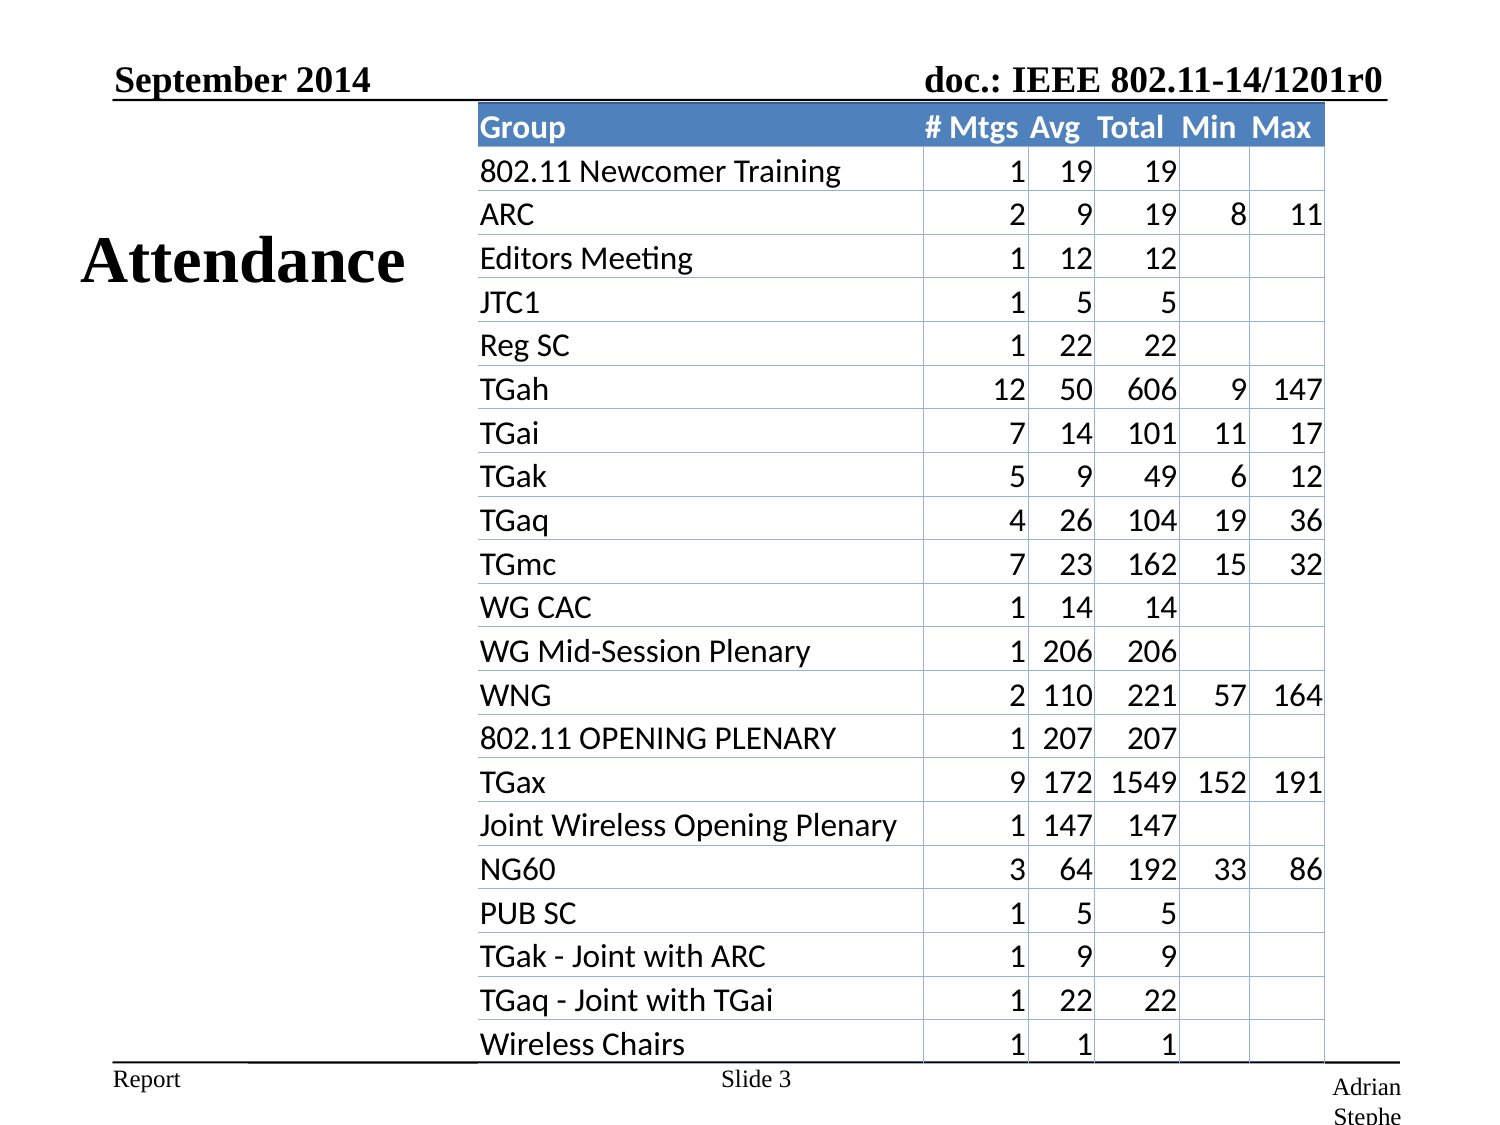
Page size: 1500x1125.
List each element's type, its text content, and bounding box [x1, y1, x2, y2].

table_header Group [478, 104, 923, 146]
table_cell [1180, 715, 1249, 757]
table_cell 1 [924, 889, 1028, 932]
table_cell 22 [1095, 322, 1179, 365]
table_cell 1 [1029, 1020, 1094, 1063]
table_cell 15 [1180, 540, 1249, 583]
table_cell 5 [1095, 278, 1179, 321]
table_cell 33 [1180, 846, 1249, 888]
table_cell TGaq - Joint with TGai [478, 977, 923, 1019]
table_header Total [1095, 104, 1179, 146]
table_cell 12 [1029, 235, 1094, 277]
table_cell [1180, 977, 1249, 1019]
table_header # Mtgs [923, 104, 1028, 146]
table_cell 2 [924, 191, 1028, 234]
table_cell 221 [1095, 671, 1179, 714]
table_cell 11 [1180, 409, 1249, 452]
table_cell TGak - Joint with ARC [478, 933, 923, 976]
table_cell 1 [924, 802, 1028, 845]
table_cell 9 [924, 758, 1028, 801]
table_cell 207 [1095, 715, 1179, 757]
table_cell 1549 [1095, 758, 1179, 801]
table_cell TGaq [478, 497, 923, 539]
table_cell 1 [924, 1020, 1028, 1063]
table_cell 101 [1095, 409, 1179, 452]
table_cell 26 [1029, 497, 1094, 539]
table_cell 802.11 Newcomer Training [478, 147, 923, 190]
table_cell 3 [924, 846, 1028, 888]
table_cell 19 [1029, 147, 1094, 190]
table_cell 147 [1095, 802, 1179, 845]
title Attendance [37, 125, 450, 388]
table_cell 1 [924, 584, 1028, 626]
table_cell 802.11 OPENING PLENARY [478, 715, 923, 757]
table_cell 9 [1029, 191, 1094, 234]
table_cell [1180, 627, 1249, 670]
table_cell [1180, 1020, 1249, 1063]
table_cell [1250, 802, 1324, 845]
table_cell [1250, 889, 1324, 932]
table_cell 57 [1180, 671, 1249, 714]
table_cell JTC1 [478, 278, 923, 321]
table_cell 2 [924, 671, 1028, 714]
table_cell [1180, 322, 1249, 365]
table_cell 8 [1180, 191, 1249, 234]
table_header Min [1179, 104, 1249, 146]
table_cell [1250, 147, 1324, 190]
table_cell [1250, 627, 1324, 670]
table_cell 147 [1250, 366, 1324, 408]
table_cell 1 [924, 933, 1028, 976]
table_cell 23 [1029, 540, 1094, 583]
table_header Max [1249, 104, 1325, 146]
table_cell [1250, 977, 1324, 1019]
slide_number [114, 54, 374, 101]
table_cell 12 [924, 366, 1028, 408]
table_cell 22 [1029, 322, 1094, 365]
table_cell [1180, 802, 1249, 845]
table_cell 12 [1250, 453, 1324, 496]
table_cell [1180, 235, 1249, 277]
table_cell 1 [924, 235, 1028, 277]
table_cell 164 [1250, 671, 1324, 714]
table_cell [1250, 235, 1324, 277]
table_cell ARC [478, 191, 923, 234]
table_cell WG Mid-Session Plenary [478, 627, 923, 670]
table_cell TGmc [478, 540, 923, 583]
table_cell TGax [478, 758, 923, 801]
table_cell WG CAC [478, 584, 923, 626]
table_cell 14 [1095, 584, 1179, 626]
table_cell 32 [1250, 540, 1324, 583]
table_cell NG60 [478, 846, 923, 888]
table_cell 4 [924, 497, 1028, 539]
table_cell 1 [1095, 1020, 1179, 1063]
table_cell 5 [924, 453, 1028, 496]
table_cell 12 [1095, 235, 1179, 277]
table_cell 5 [1029, 889, 1094, 932]
table_cell 606 [1095, 366, 1179, 408]
table_cell [1180, 278, 1249, 321]
table_cell 11 [1250, 191, 1324, 234]
table_cell 7 [924, 409, 1028, 452]
table_cell 7 [924, 540, 1028, 583]
table_cell Editors Meeting [478, 235, 923, 277]
table_cell 1 [924, 627, 1028, 670]
table_cell [1180, 889, 1249, 932]
table_cell [1250, 584, 1324, 626]
table_cell 17 [1250, 409, 1324, 452]
table_cell 206 [1095, 627, 1179, 670]
table_cell 9 [1095, 933, 1179, 976]
table_cell 22 [1029, 977, 1094, 1019]
table_cell [1250, 715, 1324, 757]
table_cell 19 [1095, 147, 1179, 190]
table_cell [1250, 1020, 1324, 1063]
table_cell 172 [1029, 758, 1094, 801]
table_cell [1250, 278, 1324, 321]
table_cell 9 [1029, 453, 1094, 496]
table_cell 9 [1029, 933, 1094, 976]
table_cell 50 [1029, 366, 1094, 408]
table_cell TGak [478, 453, 923, 496]
table_cell 9 [1180, 366, 1249, 408]
table_cell 1 [924, 715, 1028, 757]
table_cell 19 [1095, 191, 1179, 234]
footer Adrian Stephens, Intel Corporation [1324, 1069, 1402, 1101]
table_cell 191 [1250, 758, 1324, 801]
table_cell 147 [1029, 802, 1094, 845]
table_cell [1180, 933, 1249, 976]
table_cell 207 [1029, 715, 1094, 757]
table_cell 6 [1180, 453, 1249, 496]
table_cell [1250, 933, 1324, 976]
table_cell 1 [924, 322, 1028, 365]
table_cell 5 [1029, 278, 1094, 321]
table_cell [1250, 322, 1324, 365]
table_cell 1 [924, 977, 1028, 1019]
table_cell 5 [1095, 889, 1179, 932]
table_cell 152 [1180, 758, 1249, 801]
table_cell [1180, 147, 1249, 190]
slide_number Slide 3 [712, 1064, 800, 1093]
table_header Avg [1028, 104, 1095, 146]
table_cell 14 [1029, 409, 1094, 452]
table_cell 1 [924, 278, 1028, 321]
table_cell TGai [478, 409, 923, 452]
table_cell 1 [924, 147, 1028, 190]
table_cell Reg SC [478, 322, 923, 365]
table_cell 14 [1029, 584, 1094, 626]
table_cell TGah [478, 366, 923, 408]
table_cell 19 [1180, 497, 1249, 539]
table_cell WNG [478, 671, 923, 714]
table_cell 104 [1095, 497, 1179, 539]
table_cell Wireless Chairs [478, 1020, 923, 1063]
table_cell [1180, 584, 1249, 626]
table_cell Joint Wireless Opening Plenary [478, 802, 923, 845]
table_cell 86 [1250, 846, 1324, 888]
table_cell PUB SC [478, 889, 923, 932]
table_cell 206 [1029, 627, 1094, 670]
table_cell 162 [1095, 540, 1179, 583]
table_cell 49 [1095, 453, 1179, 496]
table_cell 22 [1095, 977, 1179, 1019]
table_cell 192 [1095, 846, 1179, 888]
table_cell 110 [1029, 671, 1094, 714]
table_cell 64 [1029, 846, 1094, 888]
table_cell 36 [1250, 497, 1324, 539]
